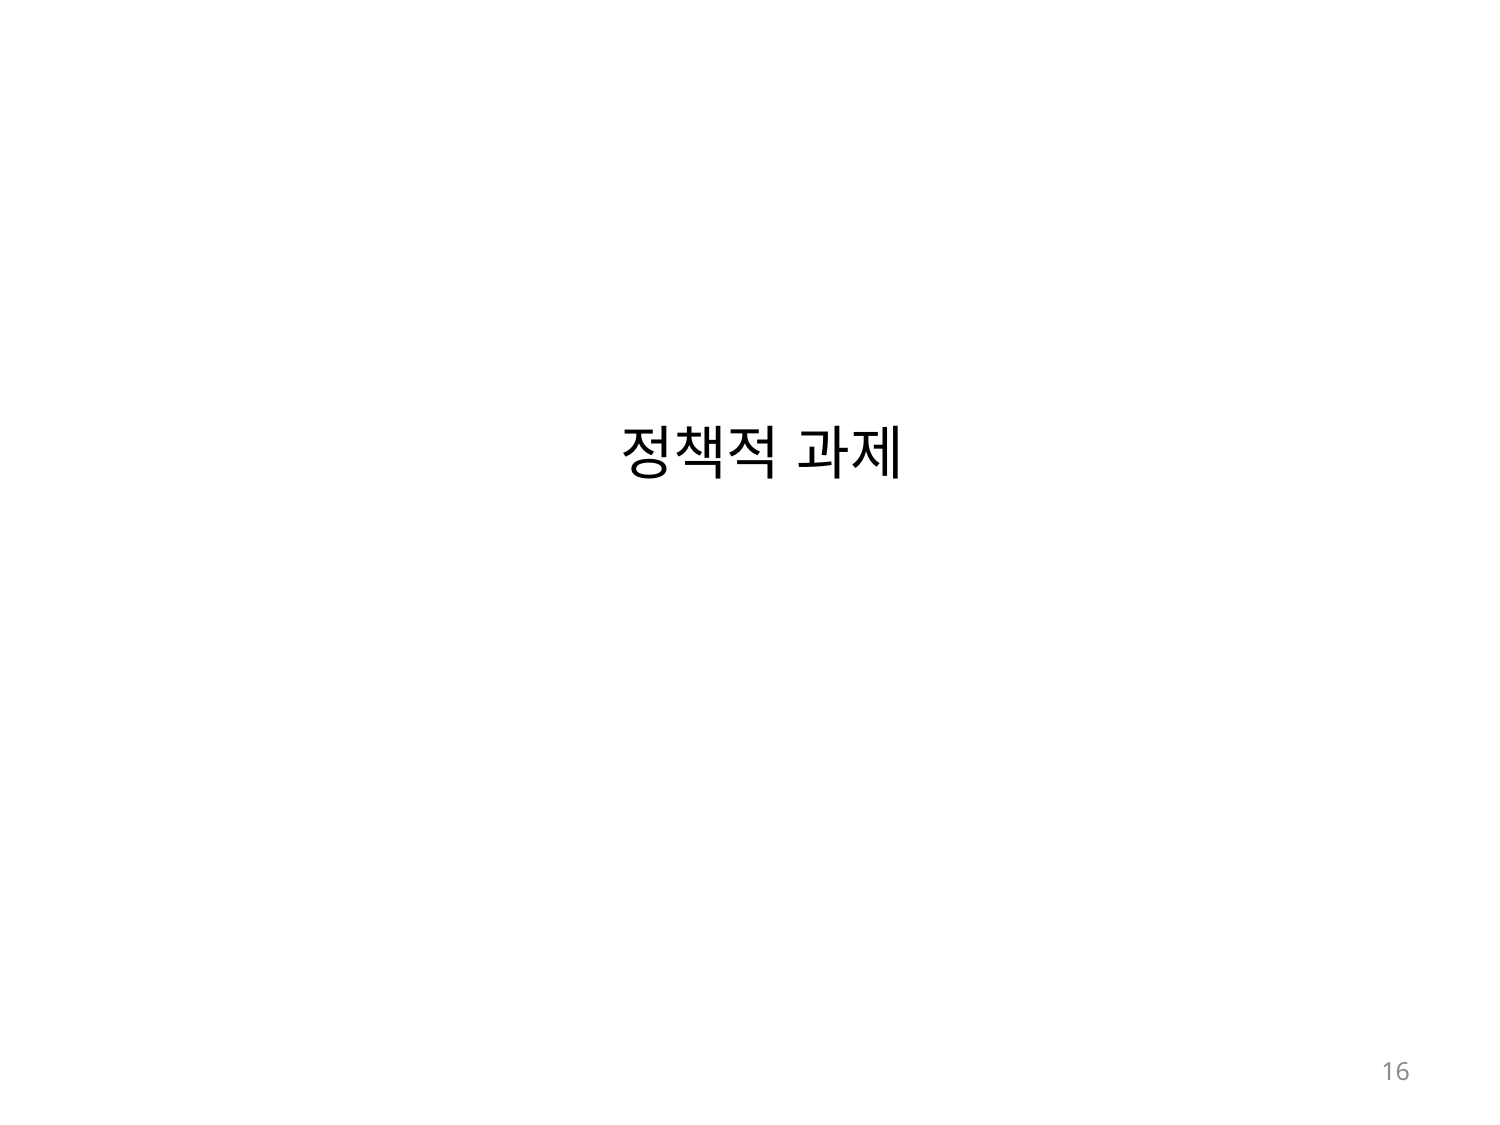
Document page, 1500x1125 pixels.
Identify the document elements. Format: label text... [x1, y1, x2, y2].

slide_number 16 [1074, 1042, 1425, 1103]
text_box 정책적 과제 [348, 408, 1176, 494]
